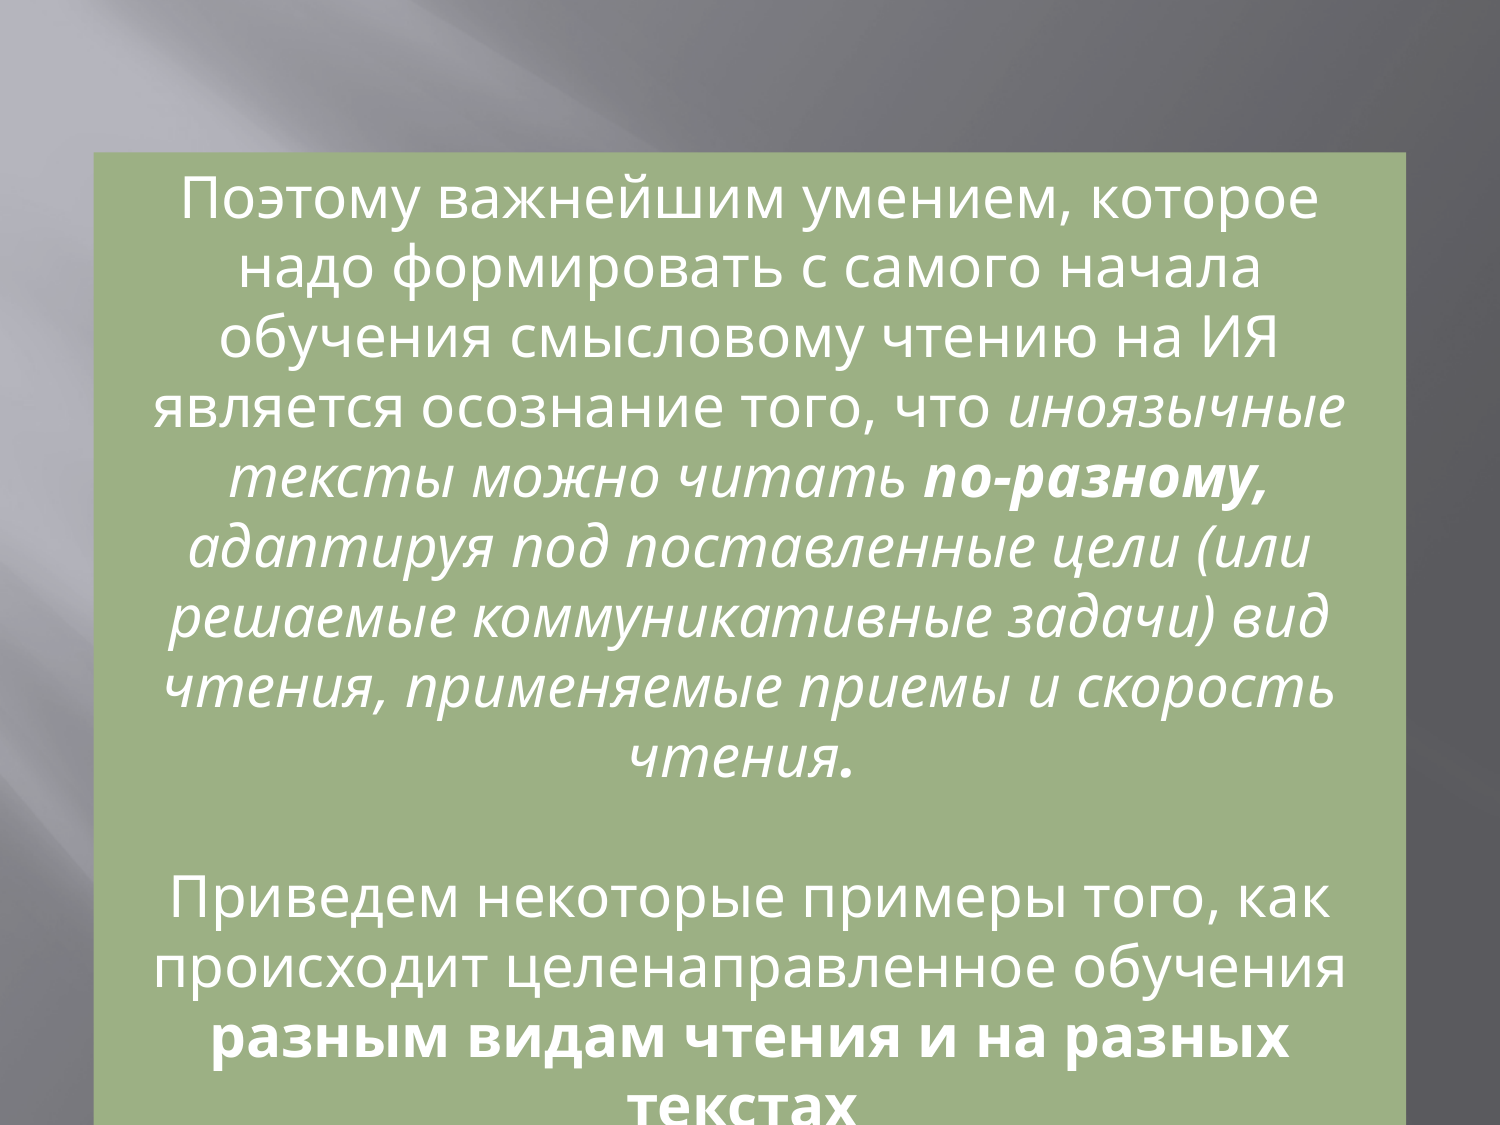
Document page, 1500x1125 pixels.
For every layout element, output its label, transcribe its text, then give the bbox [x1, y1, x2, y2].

text_box [374, 191, 1125, 342]
text_box Поэтому важнейшим умением, которое надо формировать с самого начала обучения смысловому чтению на ИЯ является осознание того, что иноязычные тексты можно читать по-разному, адаптируя под поставленные цели (или решаемые коммуникативные задачи) вид чтения, применяемые приемы и скорость чтения. Приведем некоторые примеры того, как происходит целенаправленное обучения разным видам чтения и на разных текстах [93, 152, 1407, 1125]
